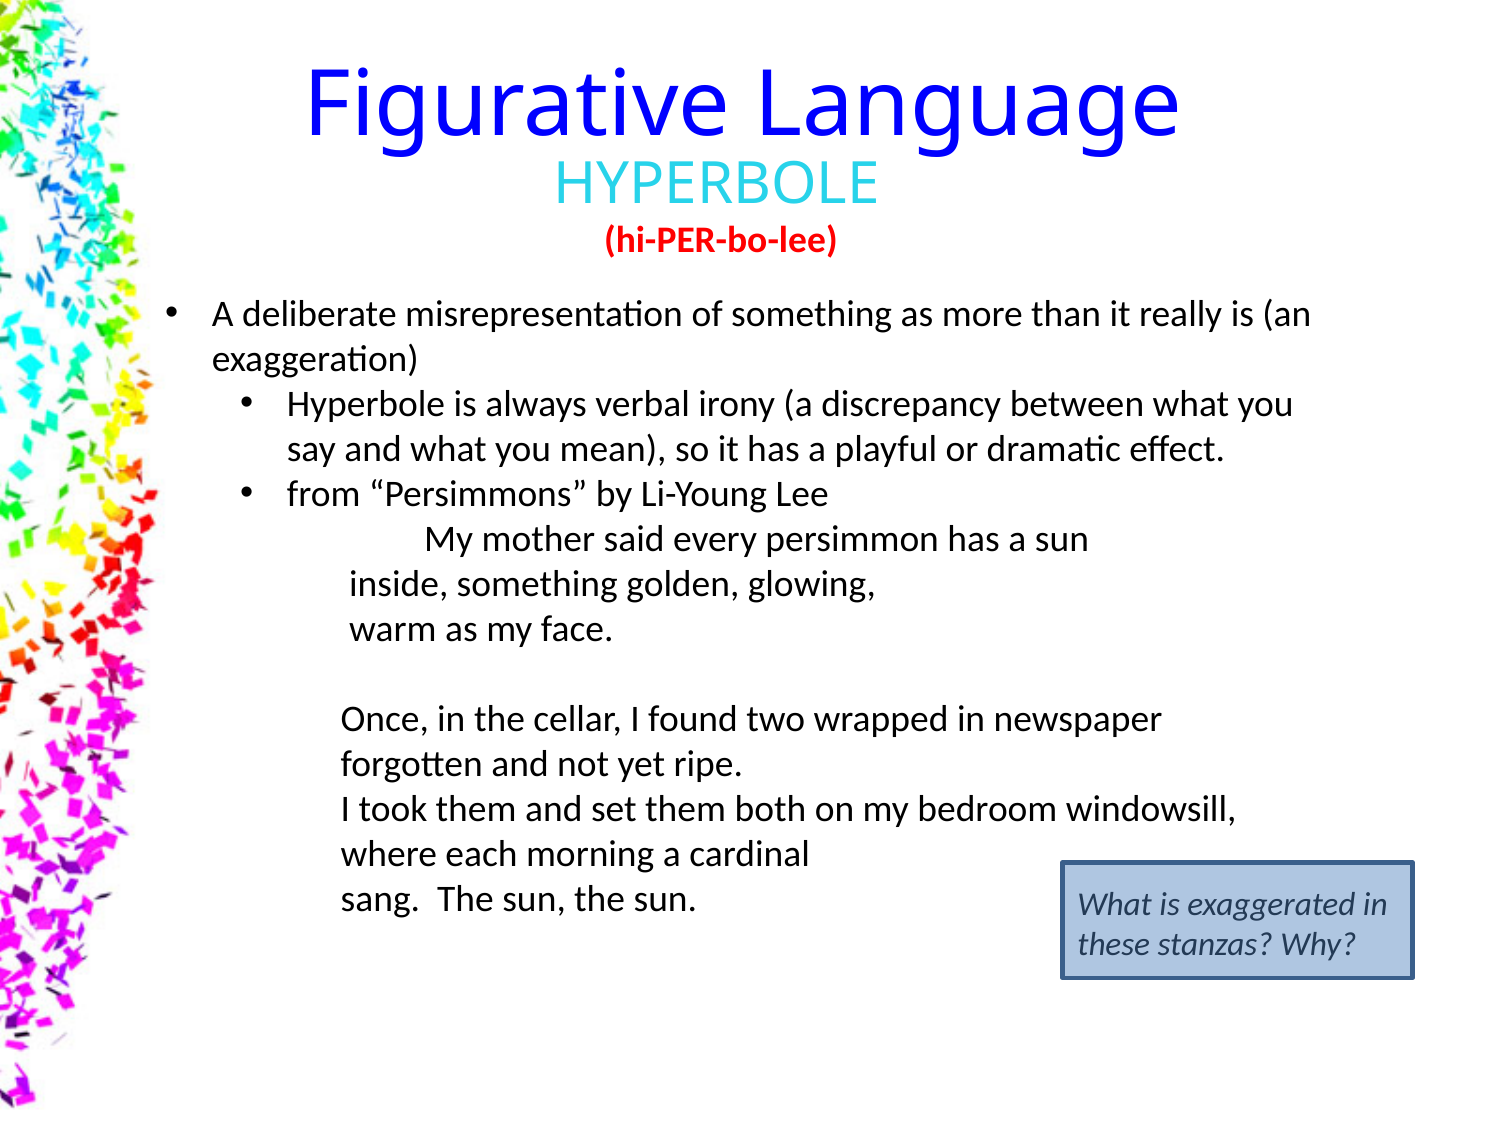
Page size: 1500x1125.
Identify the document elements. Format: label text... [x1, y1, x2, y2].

text_box [1060, 860, 1415, 980]
text_box HYPERBOLE (hi-PER-bo-lee) [538, 137, 904, 268]
text_box A deliberate misrepresentation of something as more than it really is (an exaggeration) Hyperbole is always verbal irony (a discrepancy between what you say and what you mean), so it has a playful or dramatic effect. from “Persimmons” by Li-Young Lee My mother said every persimmon has a sun inside, something golden, glowing, warm as my face. Once, in the cellar, I found two wrapped in newspaper forgotten and not yet ripe. I took them and set them both on my bedroom windowsill, where each morning a cardinal sang. The sun, the sun. [150, 281, 1338, 971]
picture [0, 0, 1500, 1125]
text_box Figurative Language [289, 36, 1199, 162]
